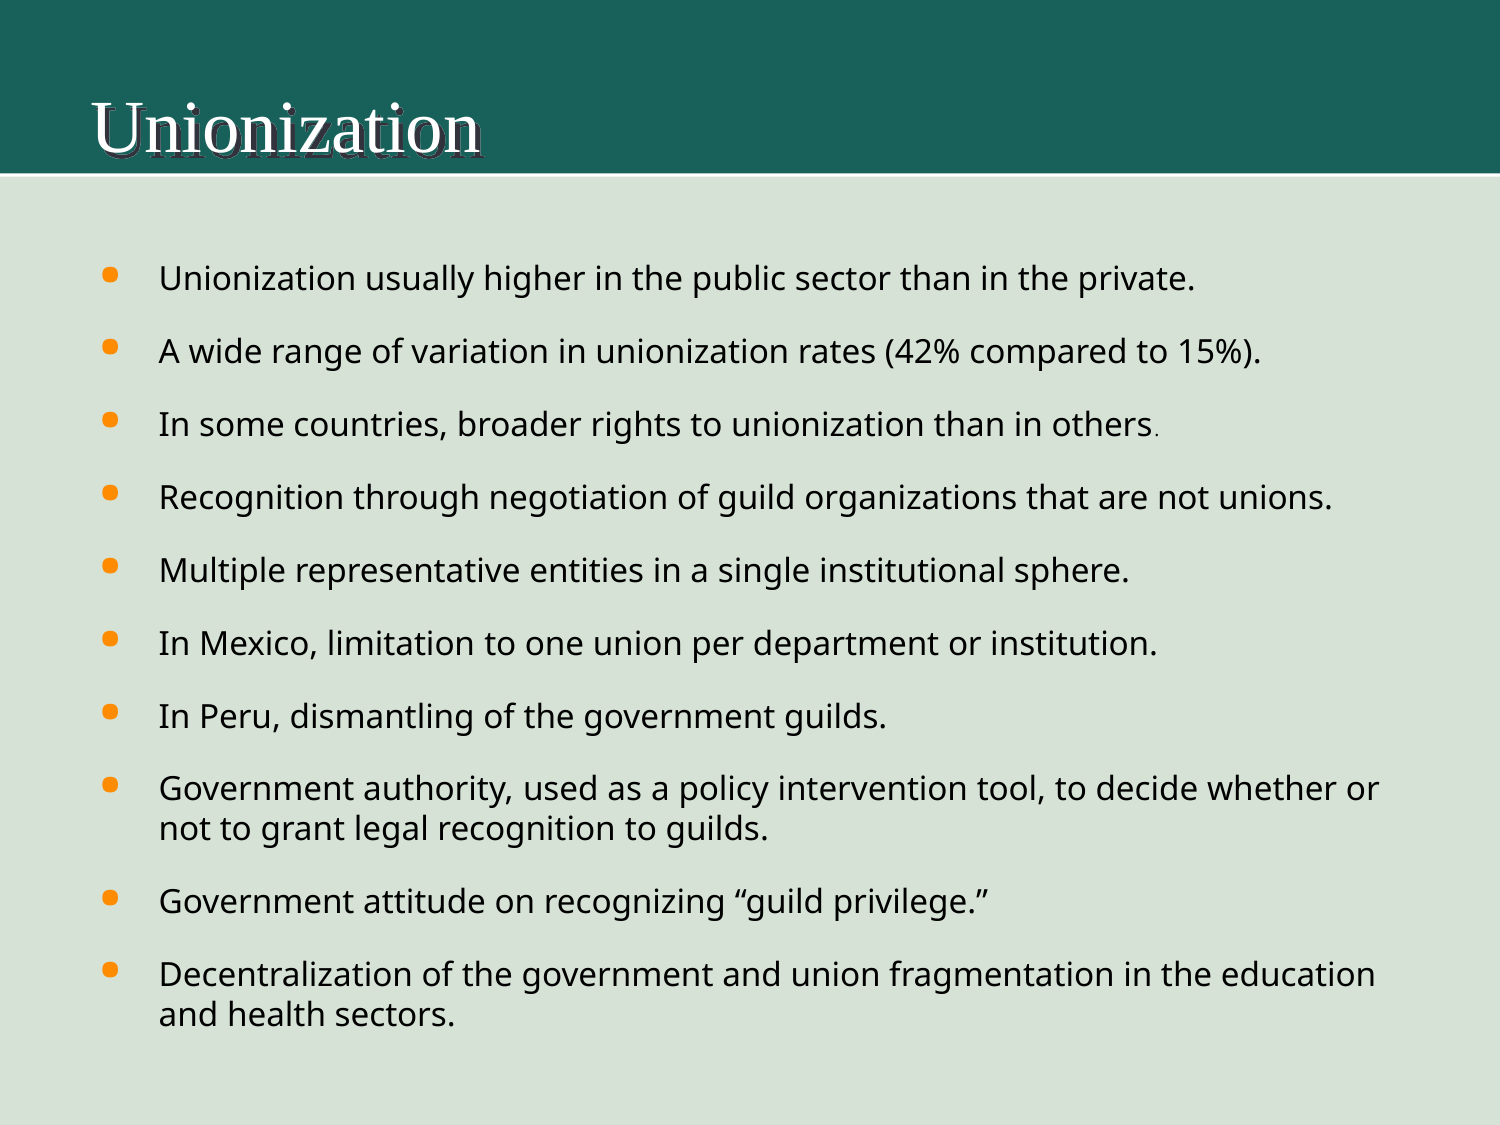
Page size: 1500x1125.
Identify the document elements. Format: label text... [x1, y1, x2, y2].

list Unionization usually higher in the public sector than in the private. A wide range of variation in unionization rates (42% compared to 15%). In some countries, broader rights to unionization than in others. Recognition through negotiation of guild organizations that are not unions. Multiple representative entities in a single institutional sphere. In Mexico, limitation to one union per department or institution. In Peru, dismantling of the government guilds. Government authority, used as a policy intervention tool, to decide whether or not to grant legal recognition to guilds. Government attitude on recognizing “guild privilege.” Decentralization of the government and union fragmentation in the education and health sectors. [87, 249, 1426, 976]
title Unionization [74, 0, 1438, 176]
